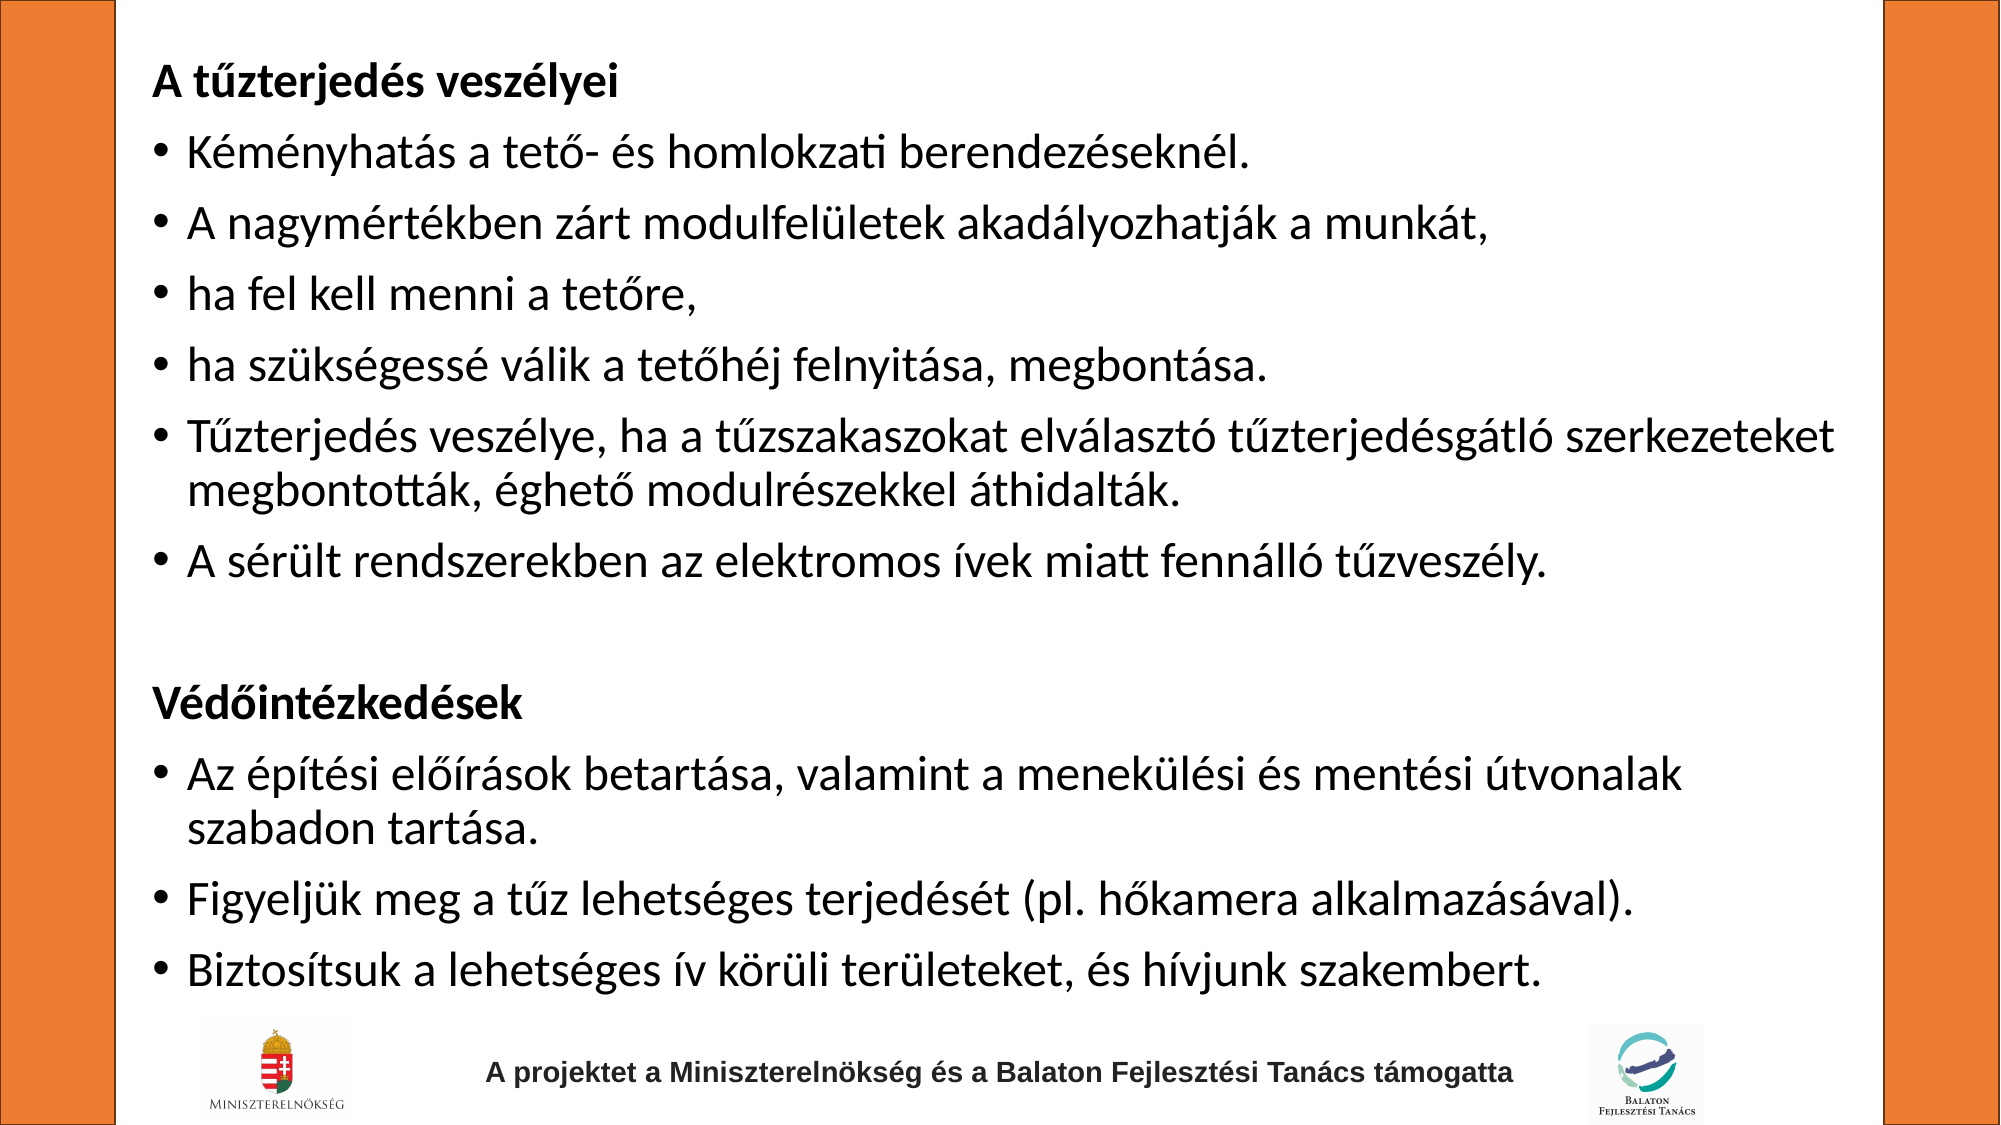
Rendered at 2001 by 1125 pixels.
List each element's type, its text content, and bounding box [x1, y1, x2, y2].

picture [1590, 1023, 1704, 1125]
picture [201, 1018, 353, 1119]
list A tűzterjedés veszélyei Kéményhatás a tető- és homlokzati berendezéseknél. A nagymértékben zárt modulfelületek akadályozhatják a munkát, ha fel kell menni a tetőre, ha szükségessé válik a tetőhéj felnyitása, megbontása. Tűzterjedés veszélye, ha a tűzszakaszokat elválasztó tűzterjedésgátló szerkezeteket megbontották, éghető modulrészekkel áthidalták. A sérült rendszerekben az elektromos ívek miatt fennálló tűzveszély. Védőintézkedések Az építési előírások betartása, valamint a menekülési és mentési útvonalak szabadon tartása. Figyeljük meg a tűz lehetséges terjedését (pl. hőkamera alkalmazásával). Biztosítsuk a lehetséges ív körüli területeket, és hívjunk szakembert. [137, 47, 1863, 1014]
